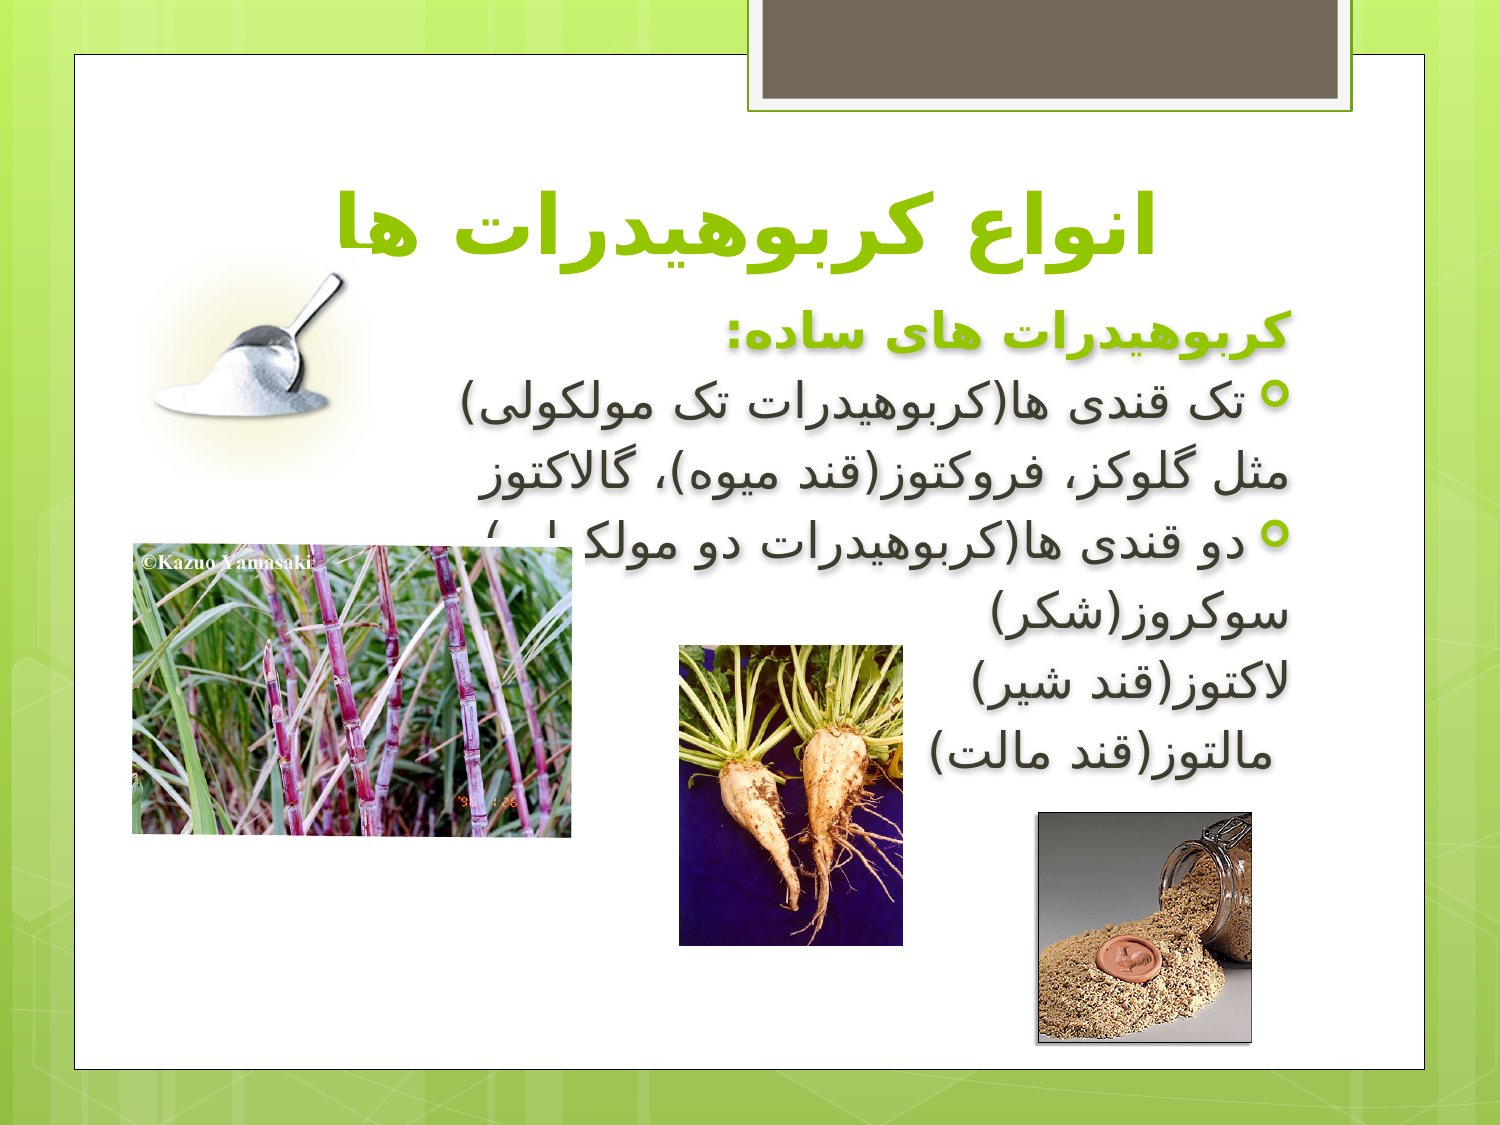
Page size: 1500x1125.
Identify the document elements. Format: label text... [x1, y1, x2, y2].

list کربوهیدرات های ساده: تک قندی ها(کربوهیدرات تک مولکولی) مثل گلوکز، فروکتوز(قند میوه)، گالاکتوز دو قندی ها(کربوهیدرات دو مولکولی) سوکروز(شکر) لاکتوز(قند شیر) مالتوز(قند مالت) [206, 290, 1319, 867]
picture [1033, 812, 1253, 1047]
picture [678, 644, 903, 946]
picture [127, 538, 585, 844]
picture [134, 248, 373, 480]
title انواع کربوهیدرات ها [171, 137, 1324, 279]
